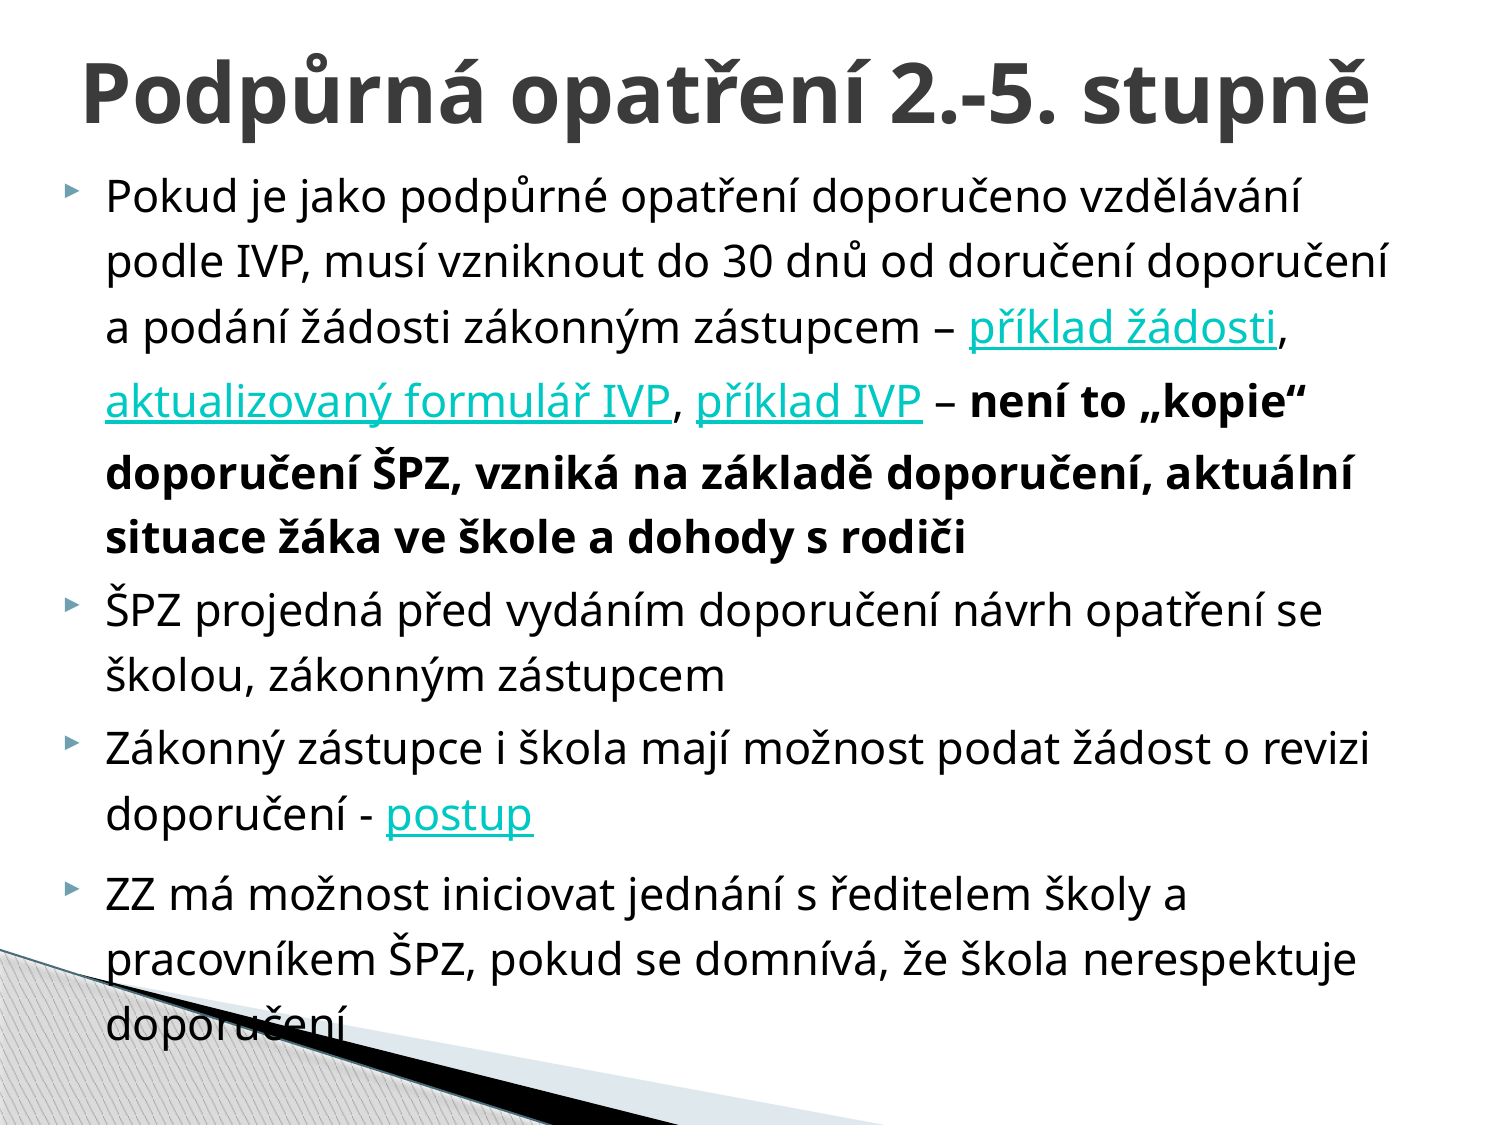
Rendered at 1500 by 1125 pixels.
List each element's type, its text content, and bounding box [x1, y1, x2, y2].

title Podpůrná opatření 2.-5. stupně [64, 19, 1415, 149]
list Pokud je jako podpůrné opatření doporučeno vzdělávání podle IVP, musí vzniknout do 30 dnů od doručení doporučení a podání žádosti zákonným zástupcem – příklad žádosti, aktualizovaný formulář IVP, příklad IVP – není to „kopie“ doporučení ŠPZ, vzniká na základě doporučení, aktuální situace žáka ve škole a dohody s rodiči ŠPZ projedná před vydáním doporučení návrh opatření se školou, zákonným zástupcem Zákonný zástupce i škola mají možnost podat žádost o revizi doporučení - postup ZZ má možnost iniciovat jednání s ředitelem školy a pracovníkem ŠPZ, pokud se domnívá, že škola nerespektuje doporučení [29, 149, 1427, 1071]
